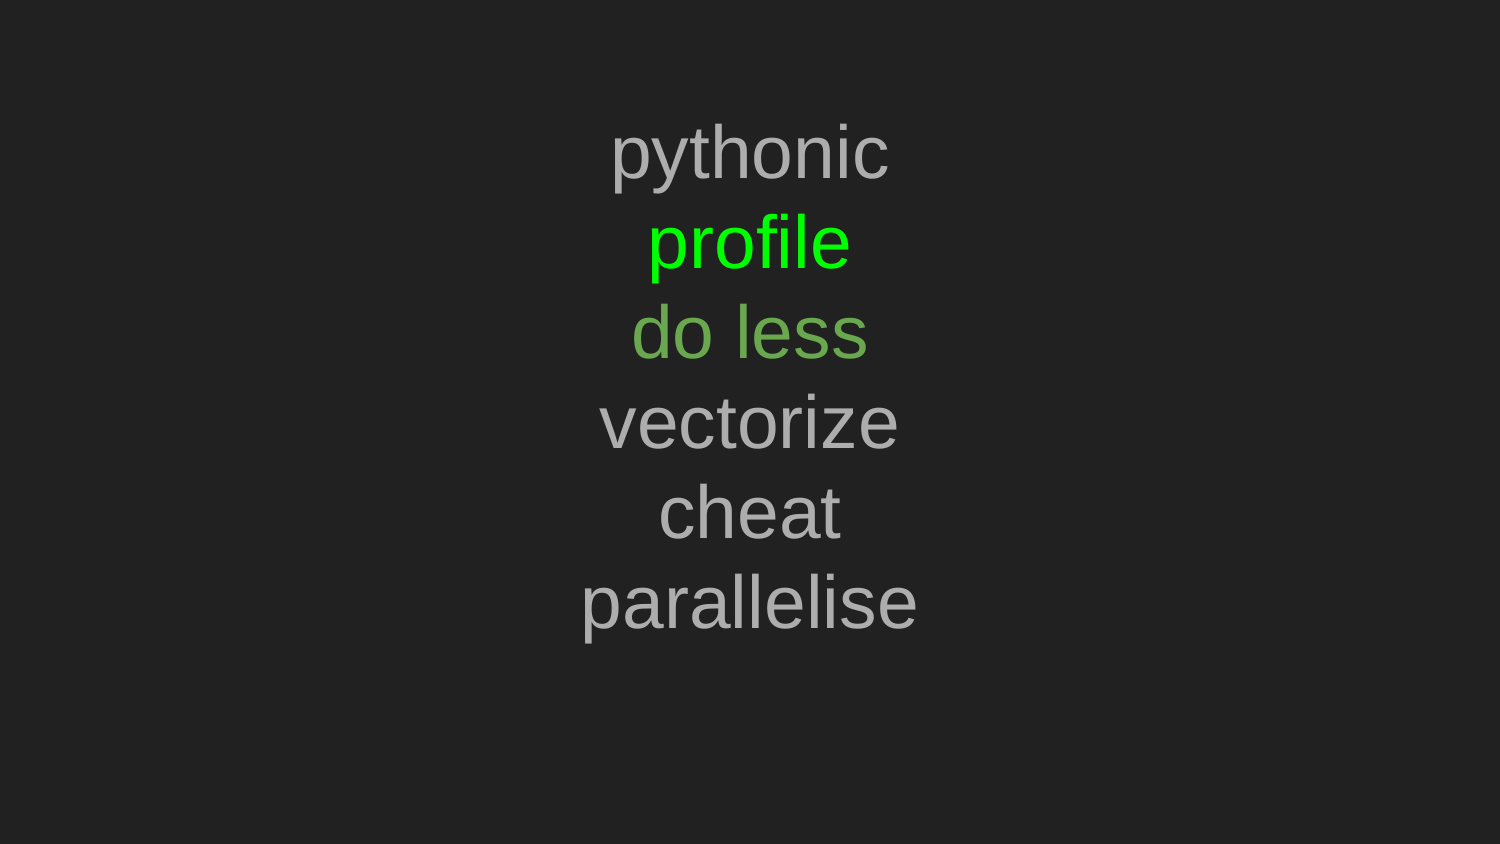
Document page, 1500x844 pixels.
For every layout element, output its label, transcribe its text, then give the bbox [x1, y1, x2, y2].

list pythonic profile do less vectorize cheat parallelise [51, 89, 1449, 650]
